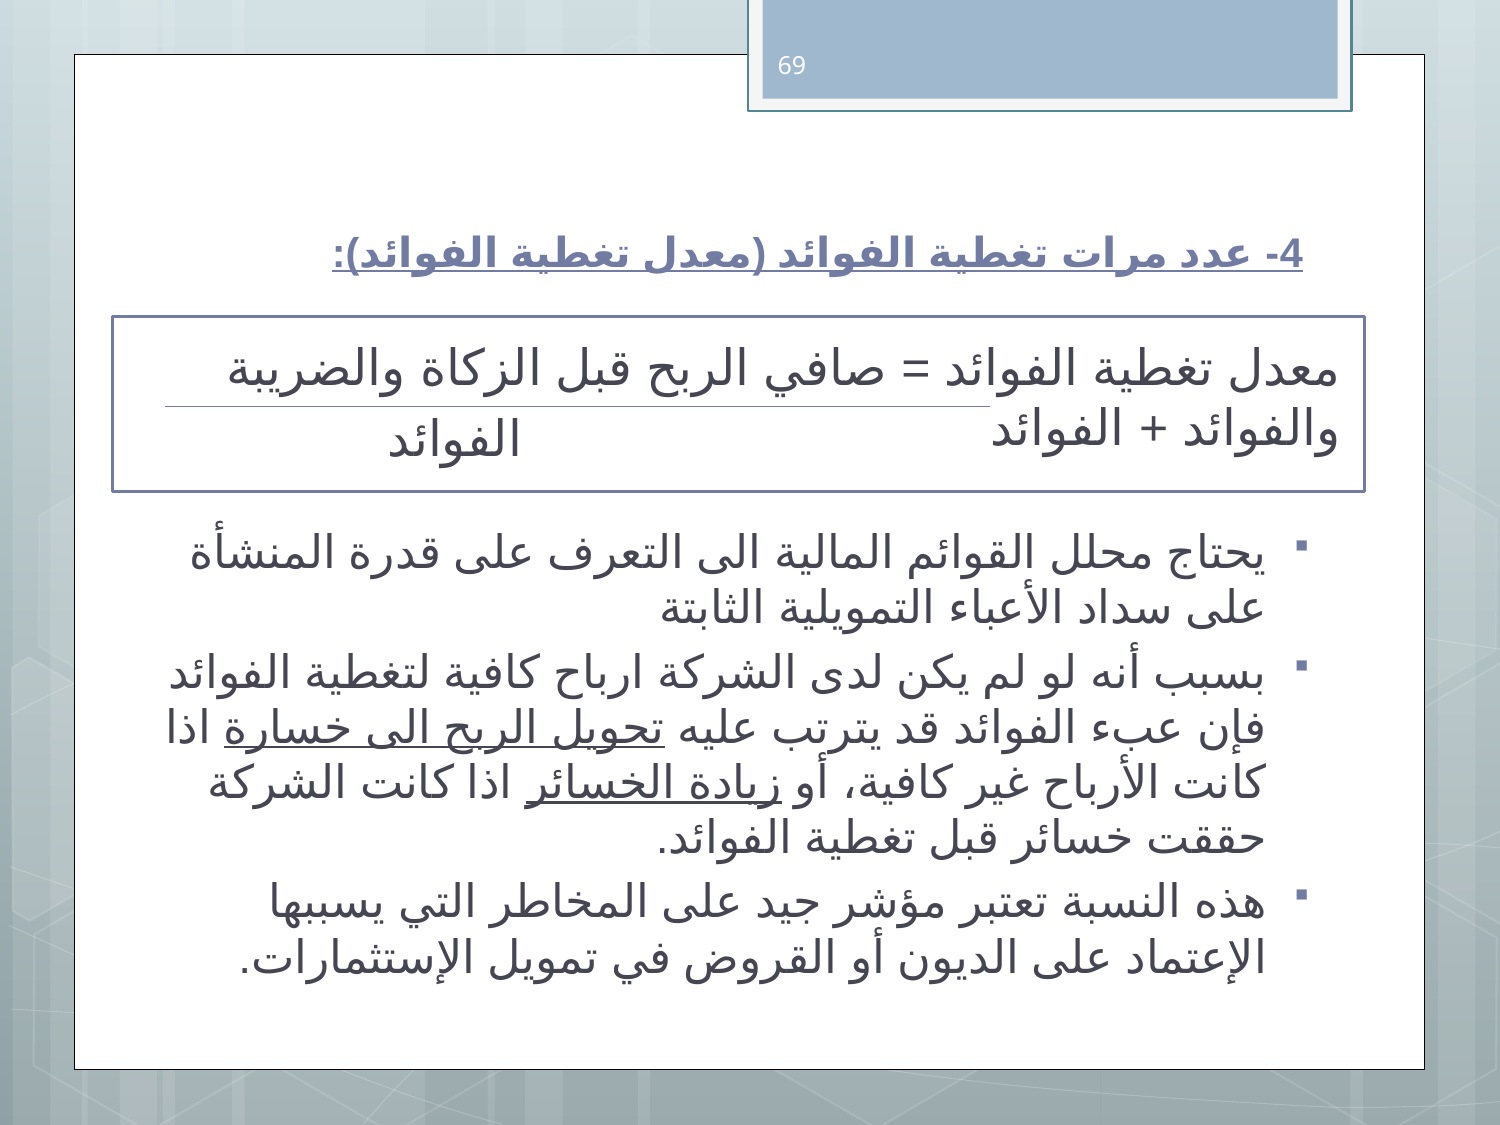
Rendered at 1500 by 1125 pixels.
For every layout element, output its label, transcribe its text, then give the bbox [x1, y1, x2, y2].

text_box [126, 327, 1356, 476]
list يحتاج محلل القوائم المالية الى التعرف على قدرة المنشأة على سداد الأعباء التمويلية الثابتة بسبب أنه لو لم يكن لدى الشركة ارباح كافية لتغطية الفوائد فإن عبء الفوائد قد يترتب عليه تحويل الربح الى خسارة اذا كانت الأرباح غير كافية، أو زيادة الخسائر اذا كانت الشركة حققت خسائر قبل تغطية الفوائد. هذه النسبة تعتبر مؤشر جيد على المخاطر التي يسببها الإعتماد على الديون أو القروض في تمويل الإستثمارات. [143, 515, 1334, 1000]
slide_number 69 [762, 36, 982, 97]
text_box [111, 316, 1366, 493]
title 4- عدد مرات تغطية الفوائد (معدل تغطية الفوائد): [165, 184, 1318, 284]
